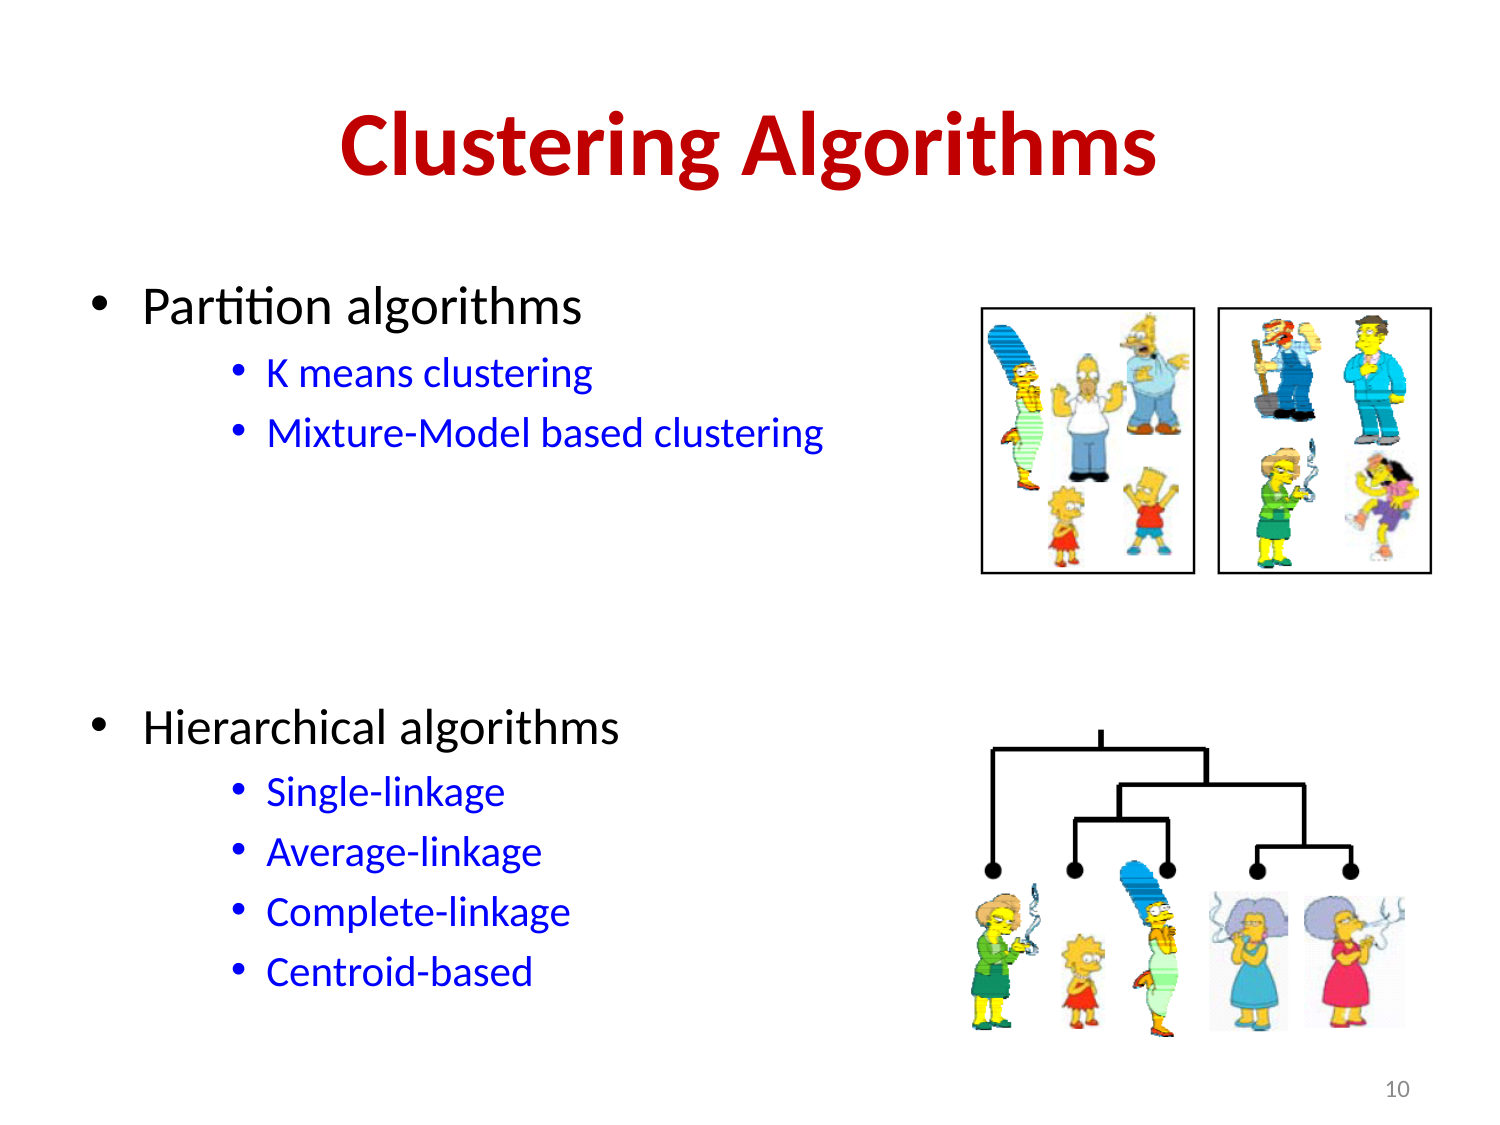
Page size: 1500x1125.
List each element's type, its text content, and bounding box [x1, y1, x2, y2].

picture [974, 299, 1438, 586]
list Partition algorithms K means clustering Mixture-Model based clustering Hierarchical algorithms Single-linkage Average-linkage Complete-linkage Centroid-based [75, 262, 1425, 1005]
picture [962, 724, 1413, 1037]
title Clustering Algorithms [75, 45, 1425, 233]
slide_number 10 [1074, 1012, 1425, 1073]
